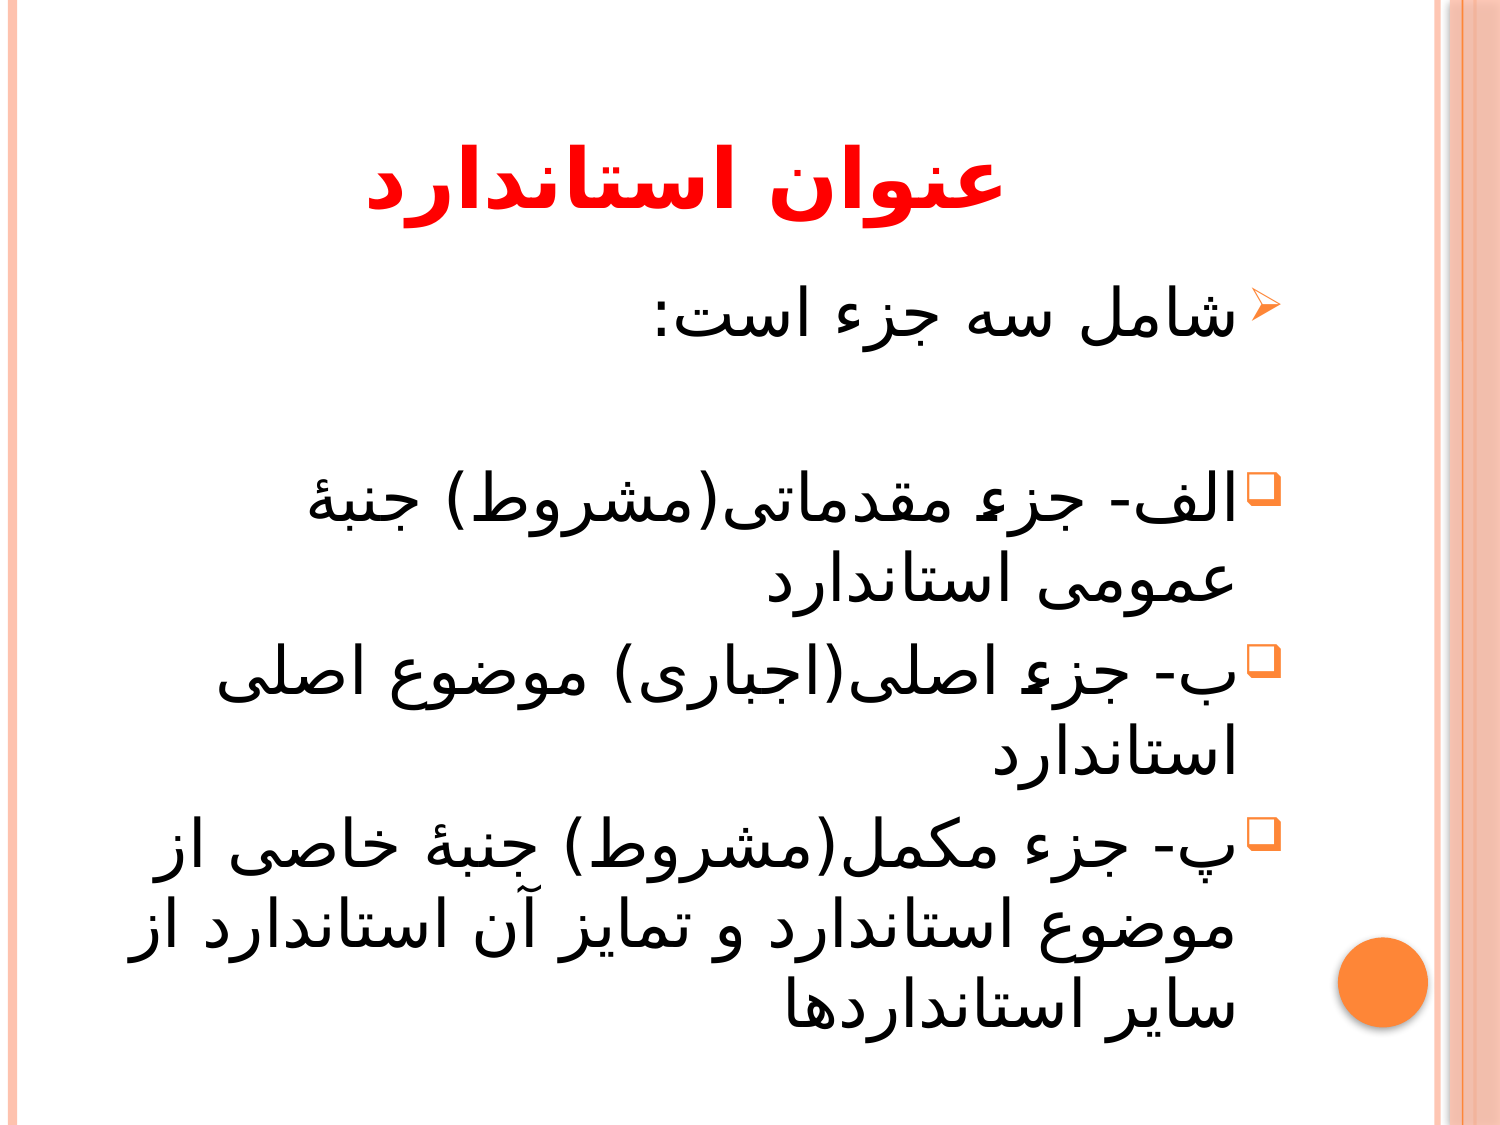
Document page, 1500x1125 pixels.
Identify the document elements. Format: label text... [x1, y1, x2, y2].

list شامل سه جزء است: الف- جزء مقدماتی(مشروط) جنبۀ عمومی استاندارد ب- جزء اصلی(اجباری) موضوع اصلی استاندارد پ- جزء مکمل(مشروط) جنبۀ خاصی از موضوع استاندارد و تمایز آن استاندارد از سایر استانداردها [75, 262, 1300, 1062]
title عنوان استاندارد [75, 45, 1300, 233]
